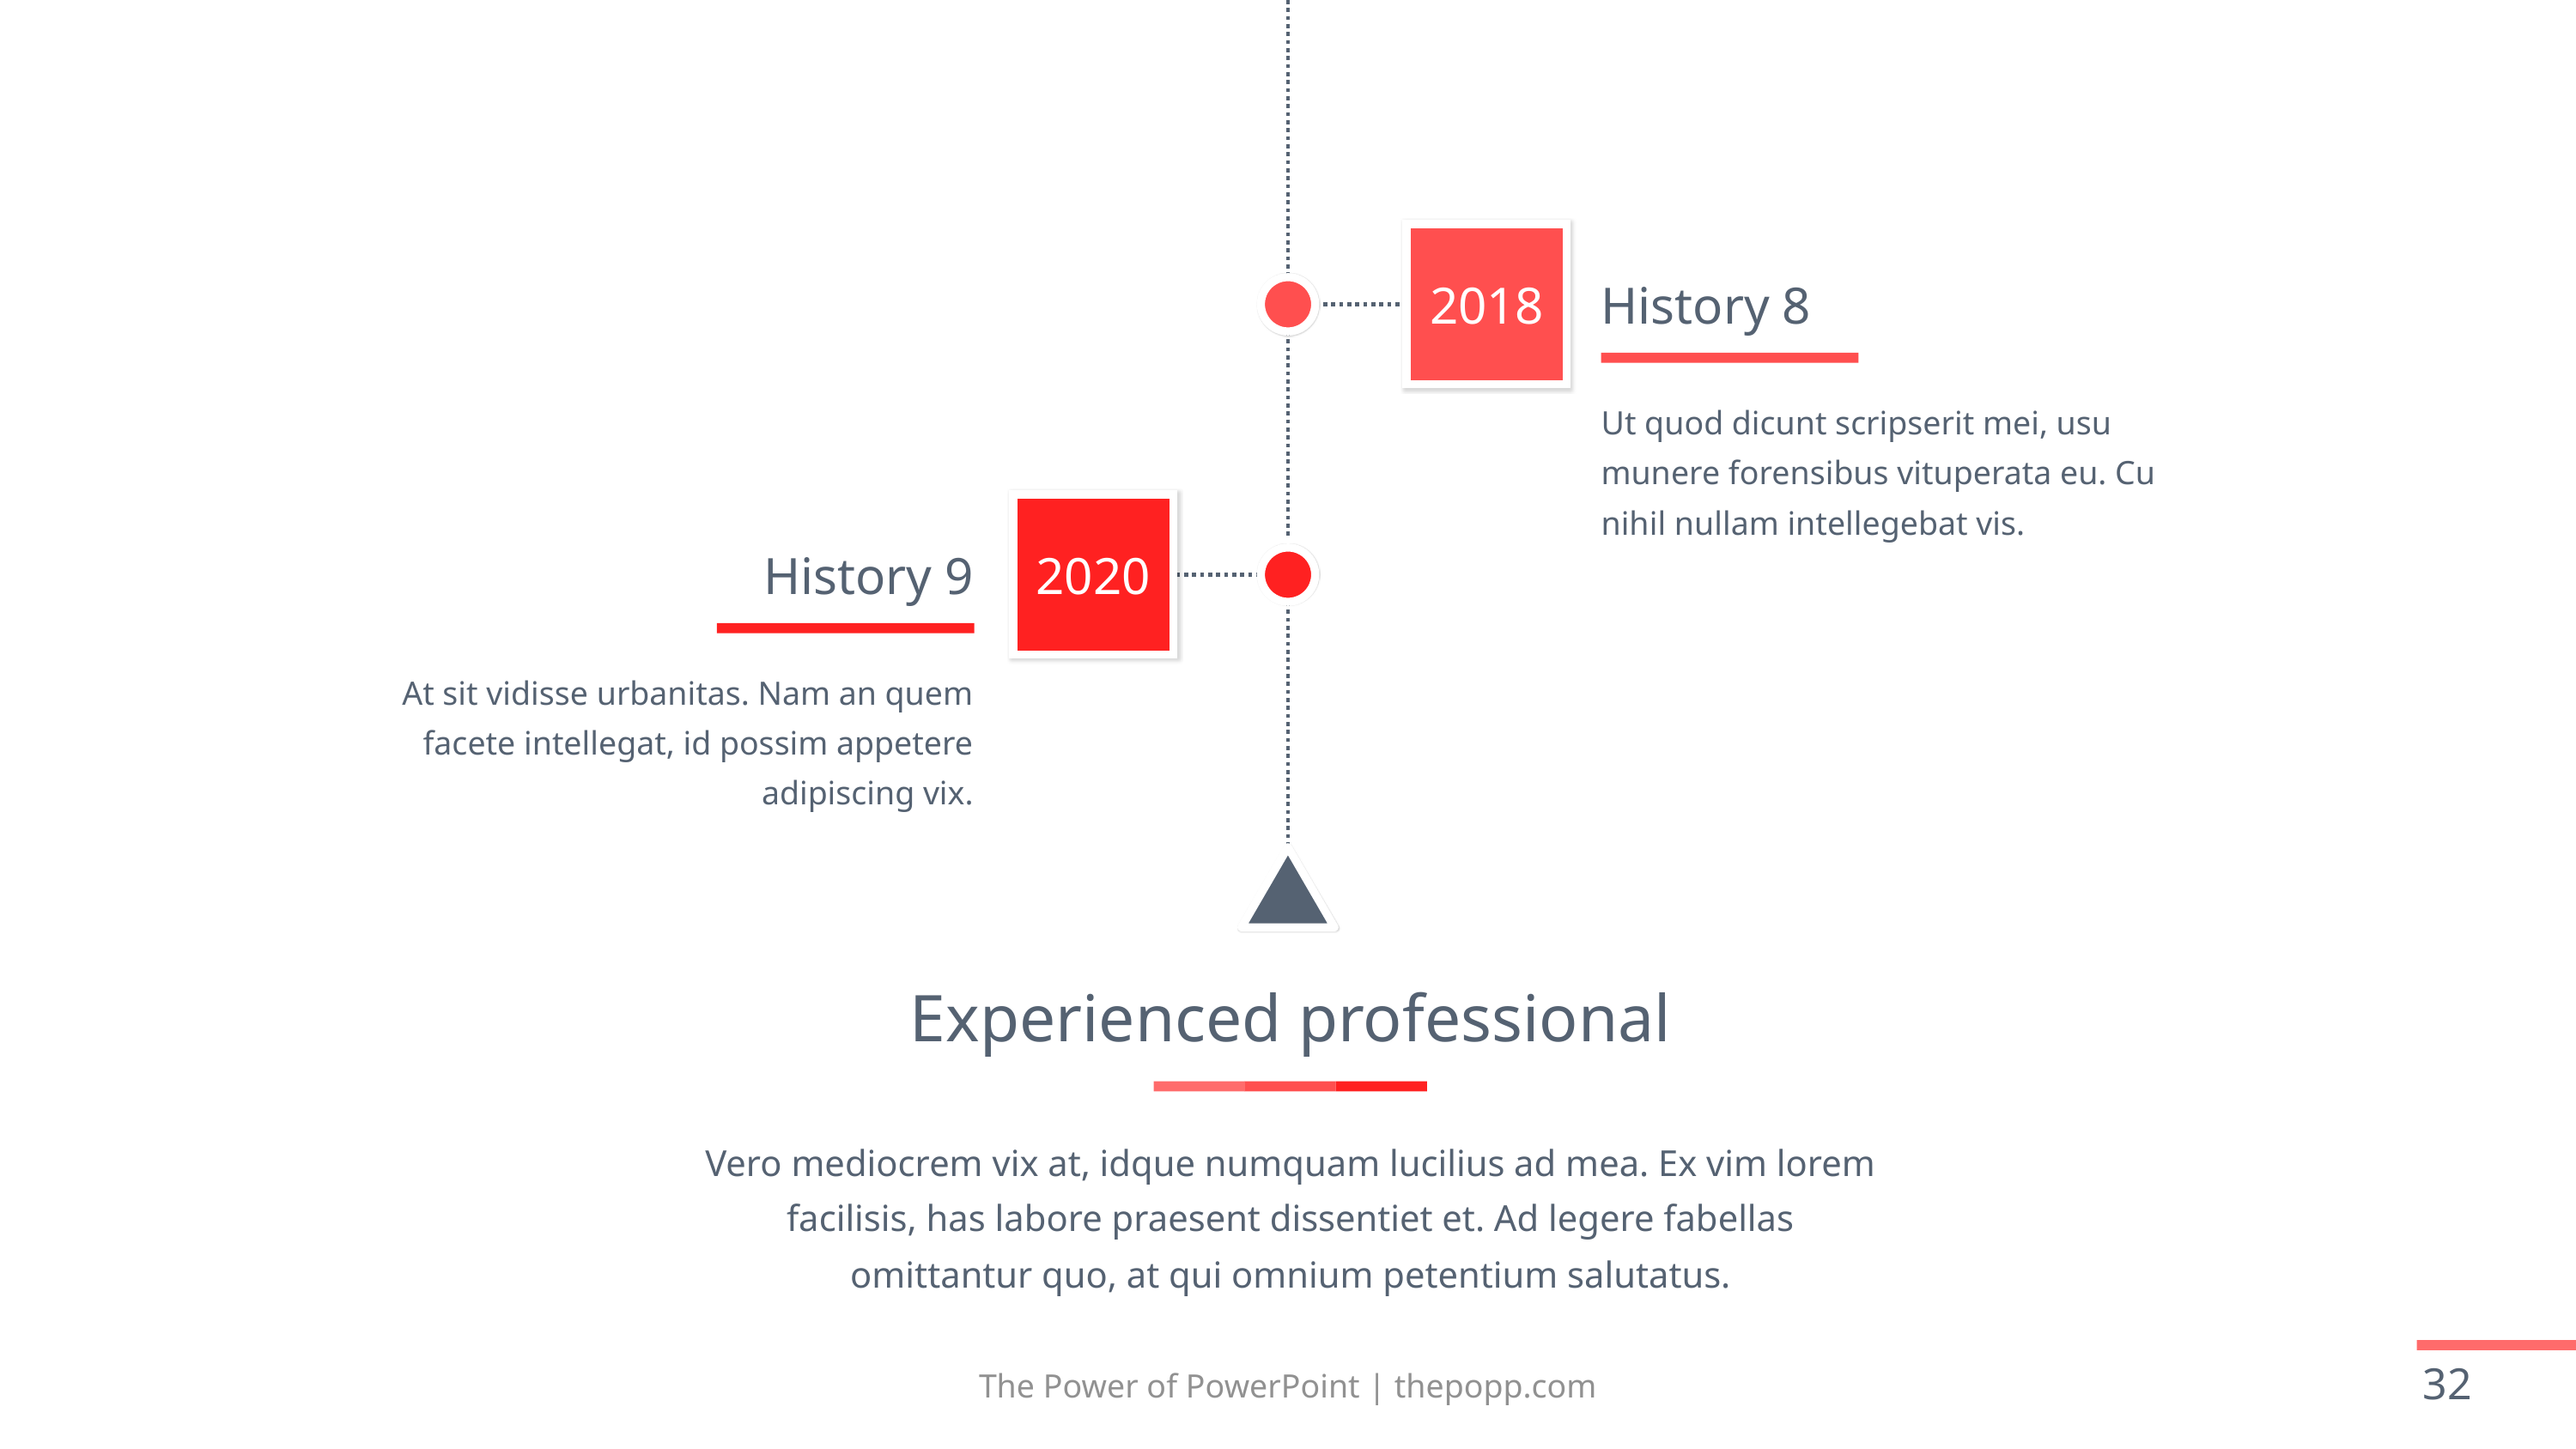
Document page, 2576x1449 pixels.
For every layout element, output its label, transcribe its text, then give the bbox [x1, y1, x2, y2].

slide_number 32 [2409, 1351, 2576, 1421]
list Experienced professional [688, 962, 1893, 1069]
list At sit vidisse urbanitas. Nam an quem facete intellegat, id possim appetere adipiscing vix. [337, 654, 987, 864]
list Vero mediocrem vix at, idque numquam lucilius ad mea. Ex vim lorem facilisis, has labore praesent dissentiet et. Ad legere fabellas omittantur quo, at qui omnium petentium salutatus. [688, 1120, 1893, 1322]
list History 9 [337, 522, 987, 627]
list 2020 [1010, 522, 1176, 627]
list Ut quod dicunt scripserit mei, usu munere forensibus vituperata eu. Cu nihil nullam intellegebat vis. [1588, 384, 2238, 593]
footer The Power of PowerPoint | thepopp.com [853, 1349, 1723, 1427]
list 2018 [1403, 252, 1570, 357]
list History 8 [1588, 252, 2238, 357]
